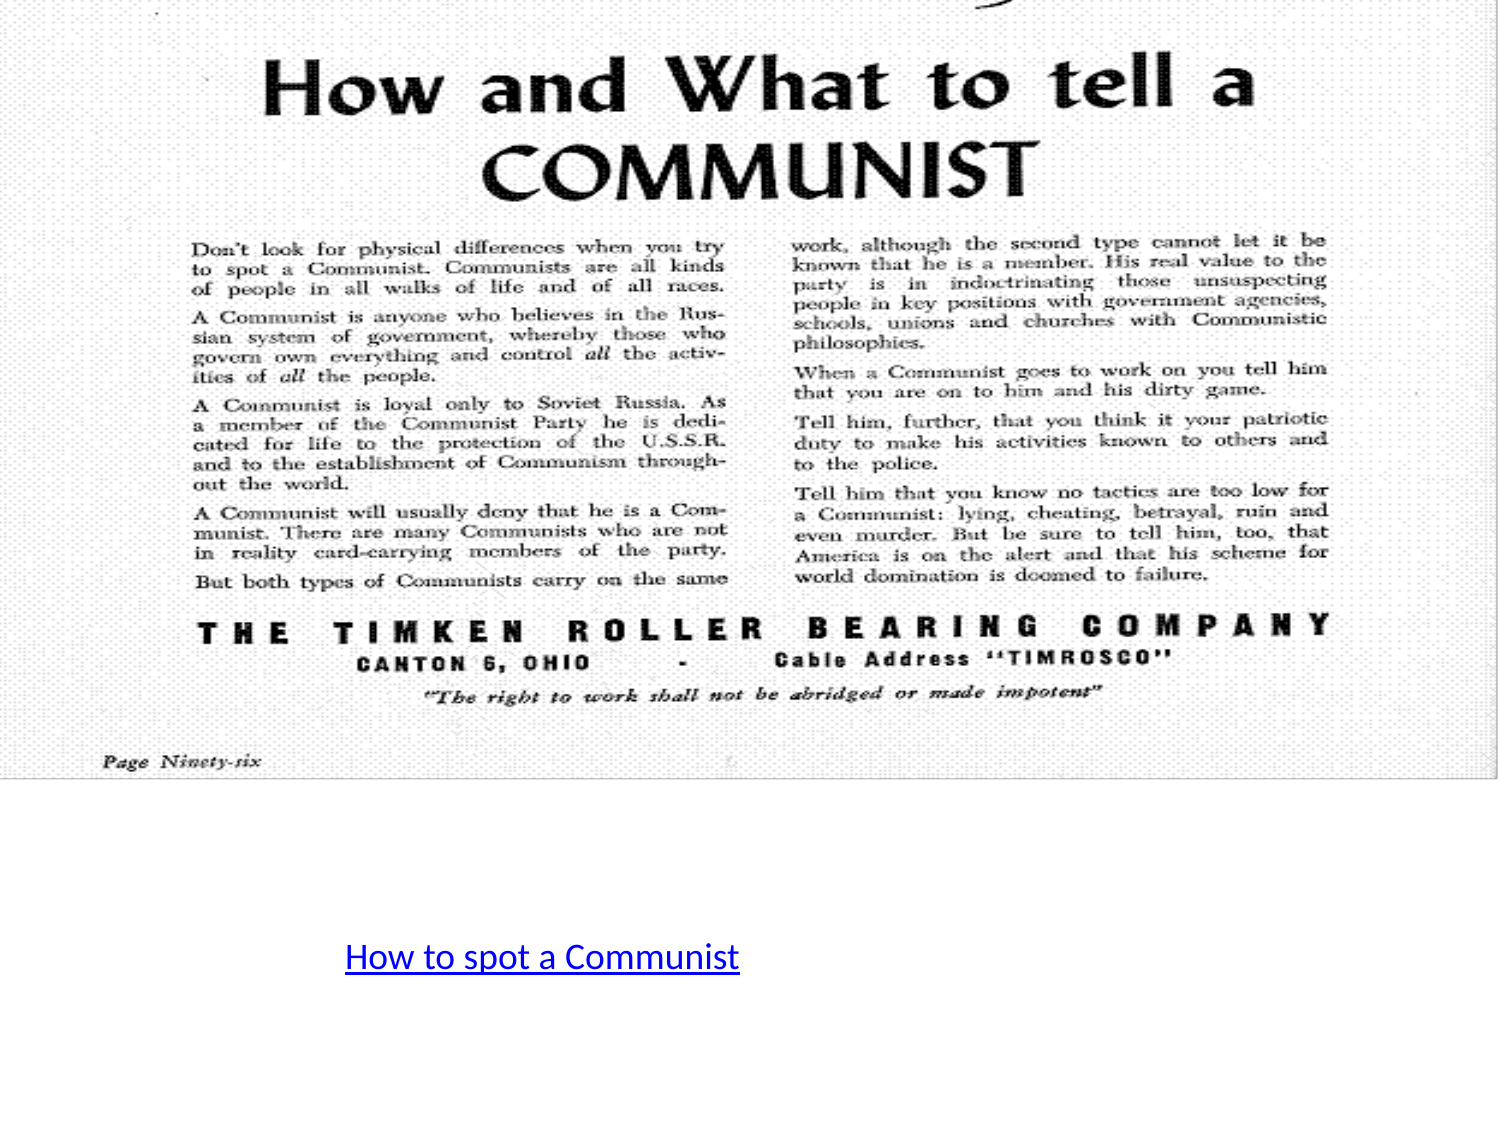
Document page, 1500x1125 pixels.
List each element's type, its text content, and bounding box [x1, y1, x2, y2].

text_box How to spot a Communist [337, 924, 1225, 985]
picture [0, 0, 1500, 782]
